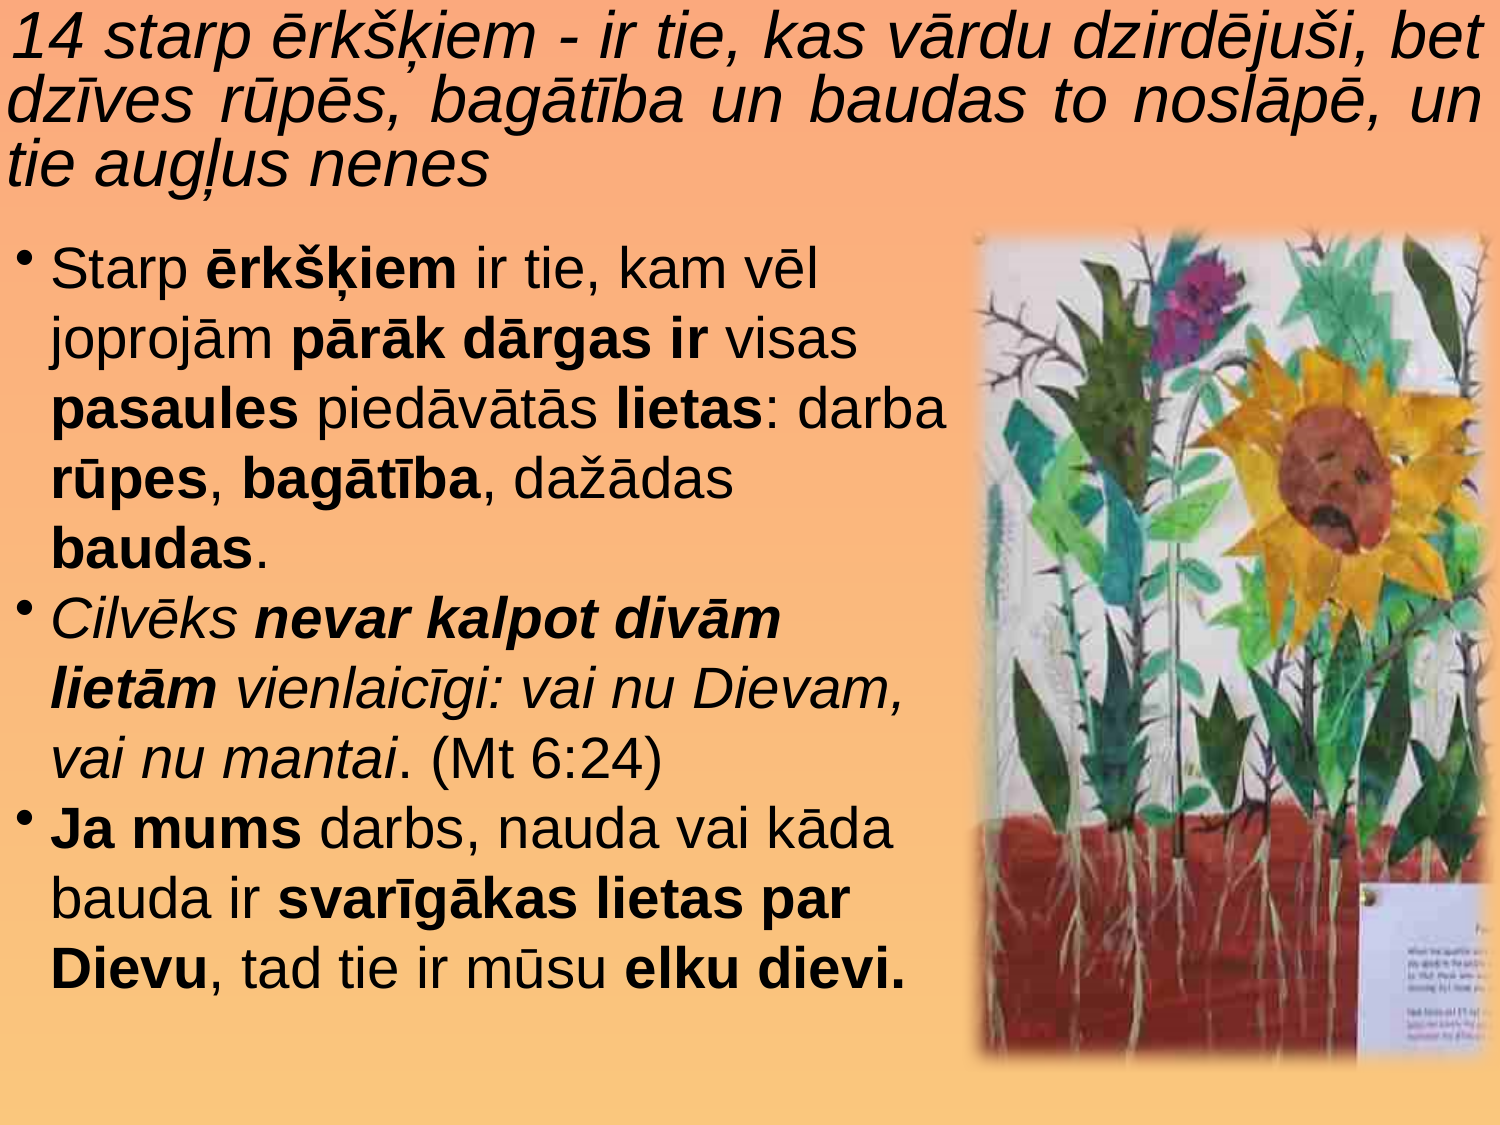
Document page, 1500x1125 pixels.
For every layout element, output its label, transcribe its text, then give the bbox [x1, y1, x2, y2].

picture [962, 219, 1500, 1073]
list 14 starp ērkšķiem - ir tie, kas vārdu dzirdējuši, bet dzīves rūpēs, bagātība un baudas to noslāpē, un tie augļus nenes [0, 0, 1500, 198]
text_box Starp ērkšķiem ir tie, kam vēl joprojām pārāk dārgas ir visas pasaules piedāvātās lietas: darba rūpes, bagātība, dažādas baudas. Cilvēks nevar kalpot divām lietām vienlaicīgi: vai nu Dievam, vai nu mantai. (Mt 6:24) Ja mums darbs, nauda vai kāda bauda ir svarīgākas lietas par Dievu, tad tie ir mūsu elku dievi. [0, 222, 958, 1008]
